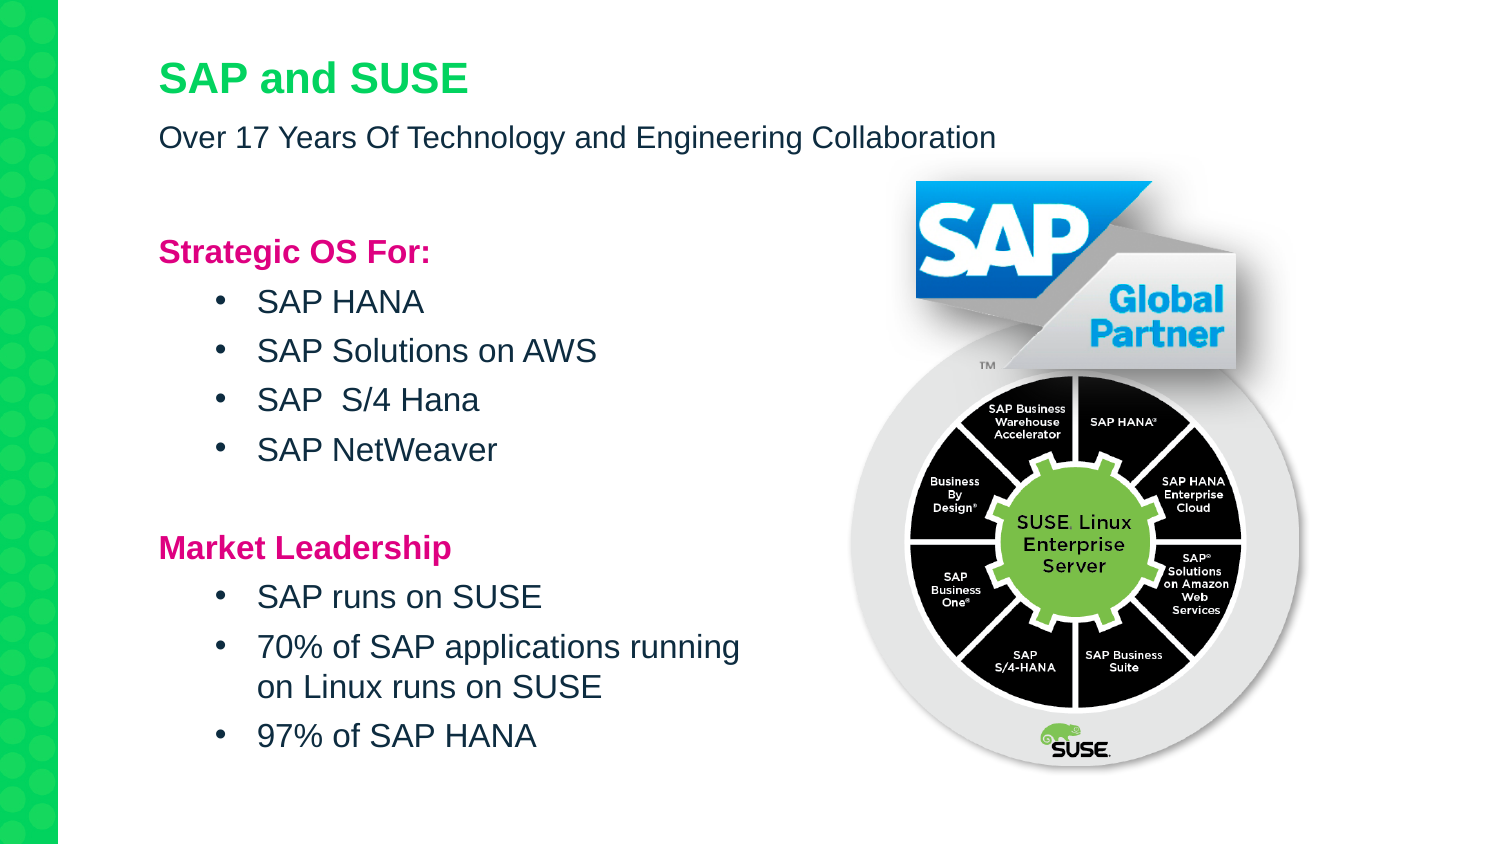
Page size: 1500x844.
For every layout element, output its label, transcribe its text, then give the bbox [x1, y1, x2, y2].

picture [0, 0, 1500, 844]
title SAP and SUSE Over 17 Years Of Technology and Engineering Collaboration [143, 42, 1397, 164]
list Strategic OS For: SAP HANA SAP Solutions on AWS SAP S/4 Hana SAP NetWeaver Market Leadership SAP runs on SUSE 70% of SAP applications running on Linux runs on SUSE 97% of SAP HANA [143, 222, 789, 766]
